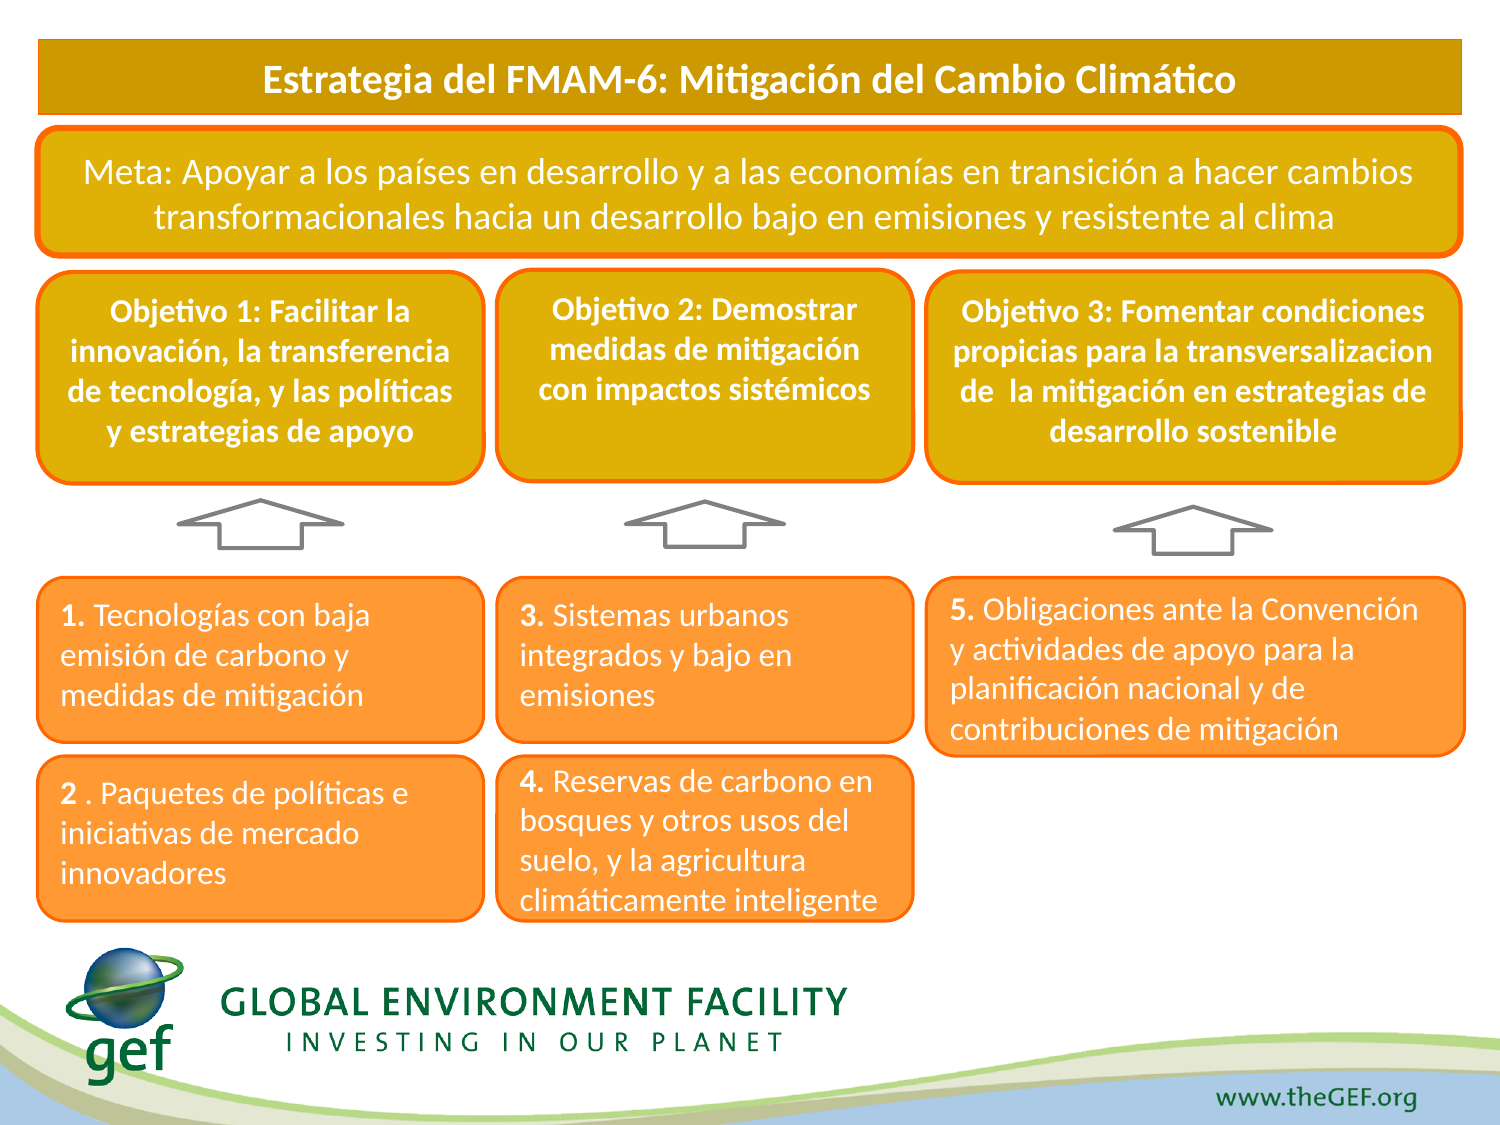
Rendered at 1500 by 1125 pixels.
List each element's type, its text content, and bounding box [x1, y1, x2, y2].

text_box Objetivo 3: Fomentar condiciones propicias para la transversalizacion de la mitigación en estrategias de desarrollo sostenible [924, 269, 1463, 485]
text_box 5. Obligaciones ante la Convención y actividades de apoyo para la planificación nacional y de contribuciones de mitigación [924, 575, 1467, 759]
text_box Meta: Apoyar a los países en desarrollo y a las economías en transición a hacer cambios transformacionales hacia un desarrollo bajo en emisiones y resistente al clima [35, 125, 1463, 258]
text_box 1. Tecnologías con baja emisión de carbono y medidas de mitigación [35, 575, 486, 745]
text_box Objetivo 2: Demostrar medidas de mitigación con impactos sistémicos [494, 267, 916, 484]
title Estrategia del FMAM-6: Mitigación del Cambio Climático [38, 39, 1462, 115]
text_box 3. Sistemas urbanos integrados y bajo en emisiones [494, 575, 916, 745]
picture [0, 920, 1500, 1125]
text_box 2 . Paquetes de políticas e iniciativas de mercado innovadores [35, 753, 486, 924]
text_box [176, 498, 345, 551]
text_box [623, 499, 787, 549]
text_box 4. Reservas de carbono en bosques y otros usos del suelo, y la agricultura climáticamente inteligente [494, 753, 916, 924]
text_box Objetivo 1: Facilitar la innovación, la transferencia de tecnología, y las políticas y estrategias de apoyo [35, 269, 486, 486]
text_box [1112, 504, 1274, 556]
